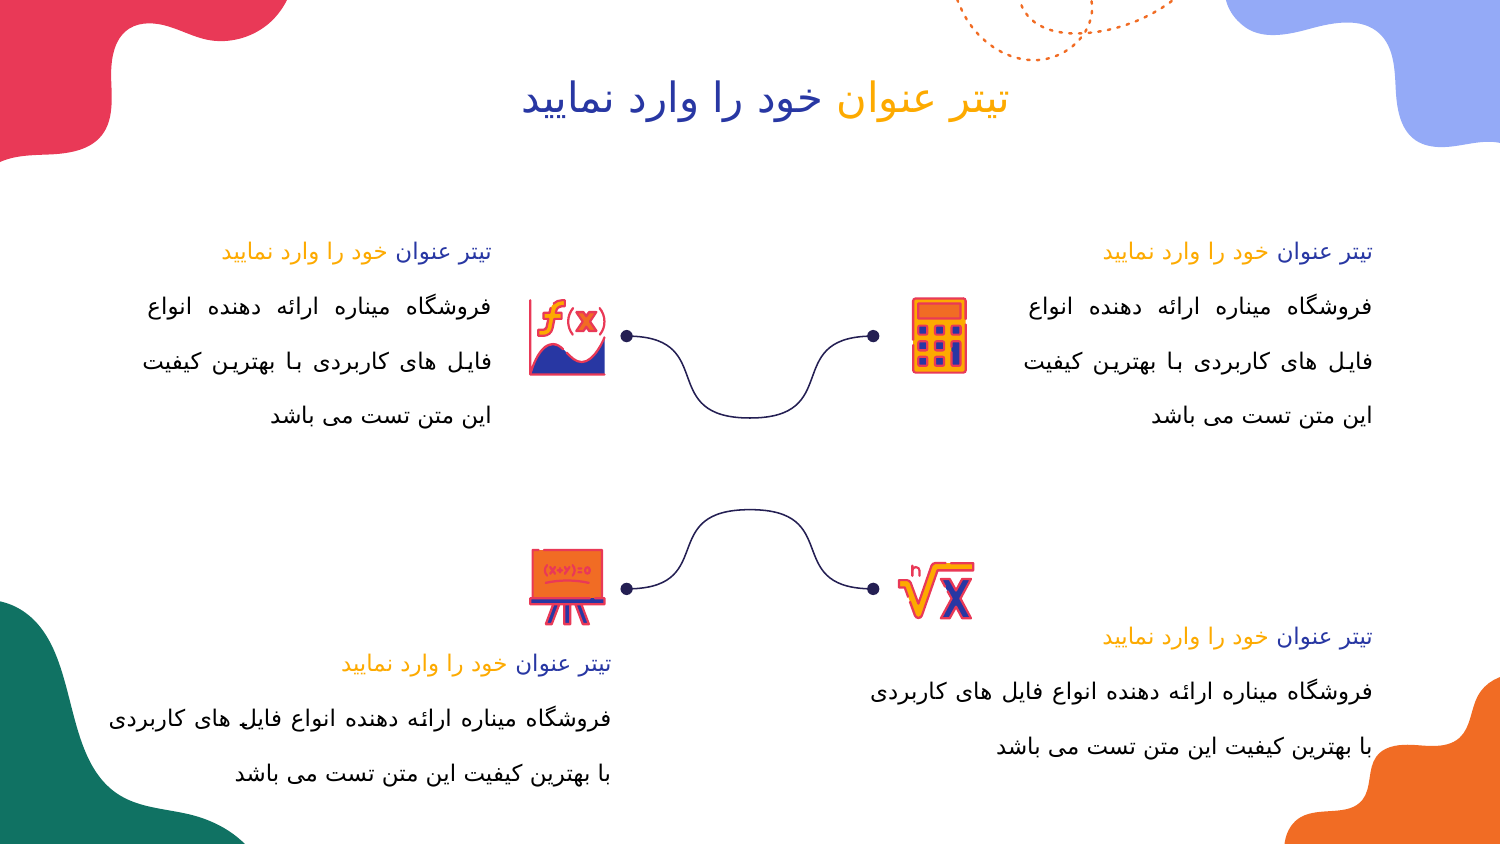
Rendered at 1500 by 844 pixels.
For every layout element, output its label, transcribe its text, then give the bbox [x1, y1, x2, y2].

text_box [897, 561, 975, 620]
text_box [528, 298, 608, 376]
text_box تیتر عنوان خود را وارد نمایید فروشگاه میناره ارائه دهنده انواع فایل های کاربردی با بهترین کیفیت این متن تست می باشد [124, 228, 507, 436]
text_box تیتر عنوان خود را وارد نمایید فروشگاه میناره ارائه دهنده انواع فایل های کاربردی با بهترین کیفیت این متن تست می باشد [853, 613, 1388, 767]
text_box تیتر عنوان خود را وارد نمایید فروشگاه میناره ارائه دهنده انواع فایل های کاربردی با بهترین کیفیت این متن تست می باشد [92, 641, 627, 794]
text_box تیتر عنوان خود را وارد نمایید [324, 38, 1208, 128]
text_box تیتر عنوان خود را وارد نمایید فروشگاه میناره ارائه دهنده انواع فایل های کاربردی با بهترین کیفیت این متن تست می باشد [1005, 228, 1388, 436]
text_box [528, 548, 606, 626]
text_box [626, 335, 874, 590]
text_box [911, 297, 968, 374]
